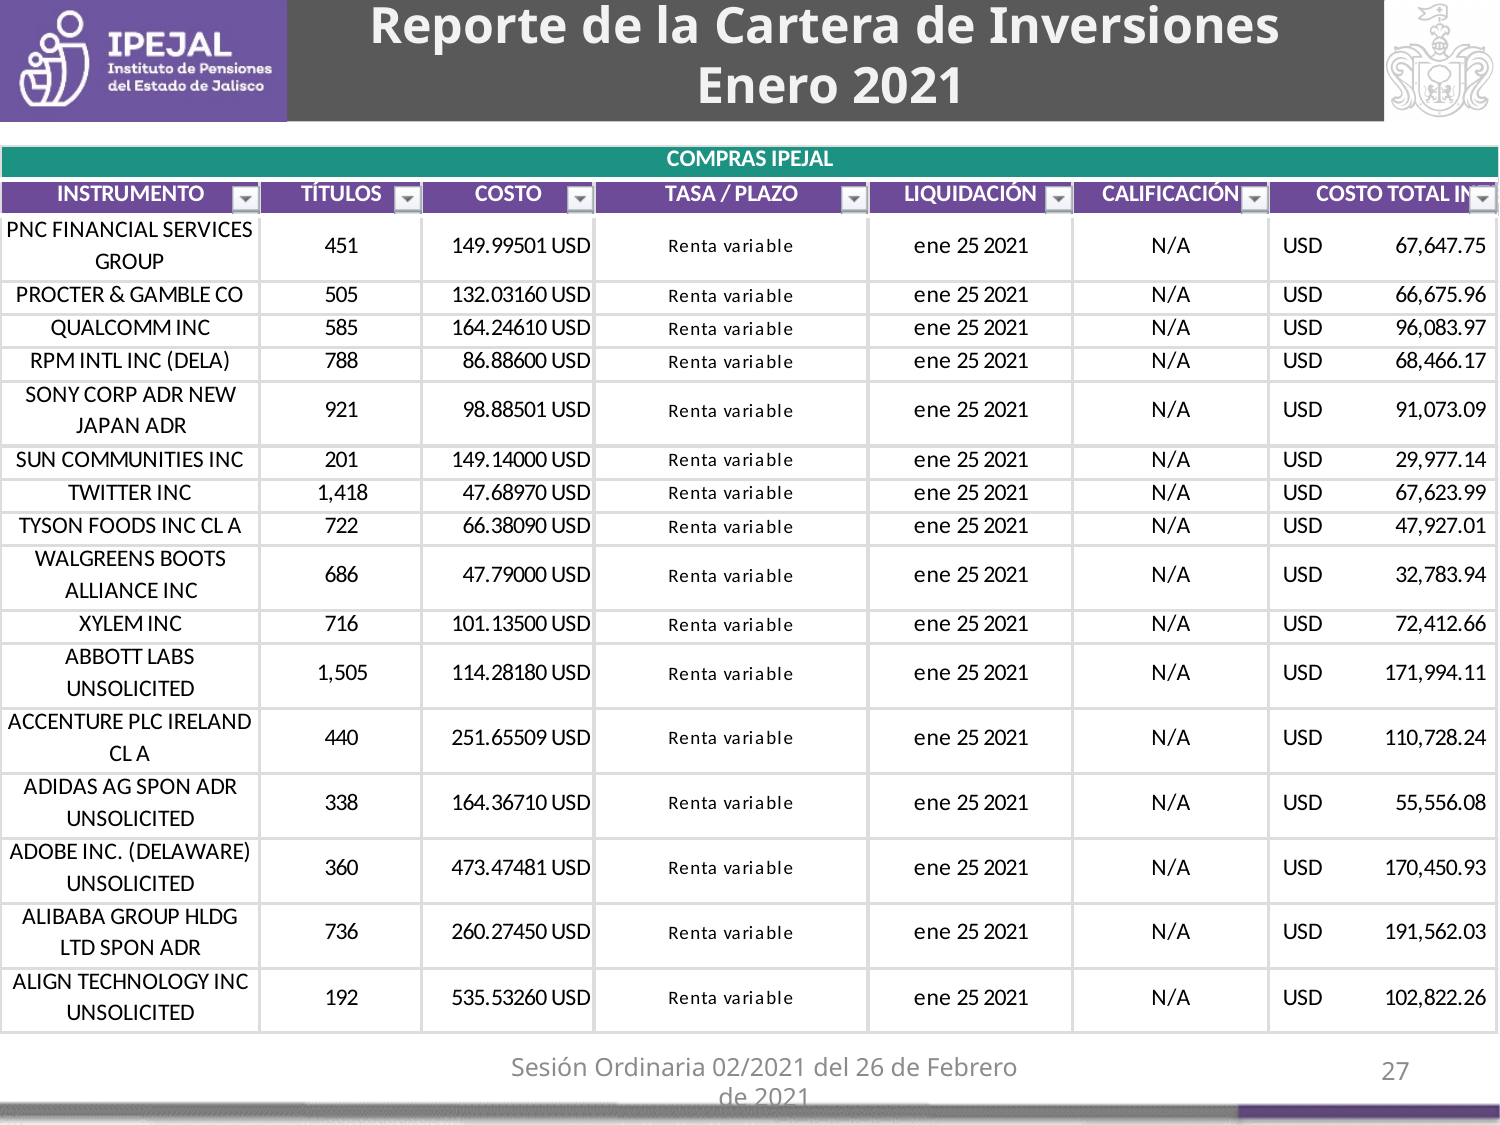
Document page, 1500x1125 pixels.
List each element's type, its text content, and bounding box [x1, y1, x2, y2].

text_box Sesión Ordinaria 02/2021 del 26 de Febrero de 2021 [483, 1051, 1046, 1112]
picture [0, 1096, 1500, 1125]
picture [0, 0, 275, 122]
slide_number 26 [1074, 1042, 1425, 1103]
picture [0, 145, 1500, 1035]
text_box Reporte de la Cartera de Inversiones Enero 2021 [275, 0, 1388, 123]
